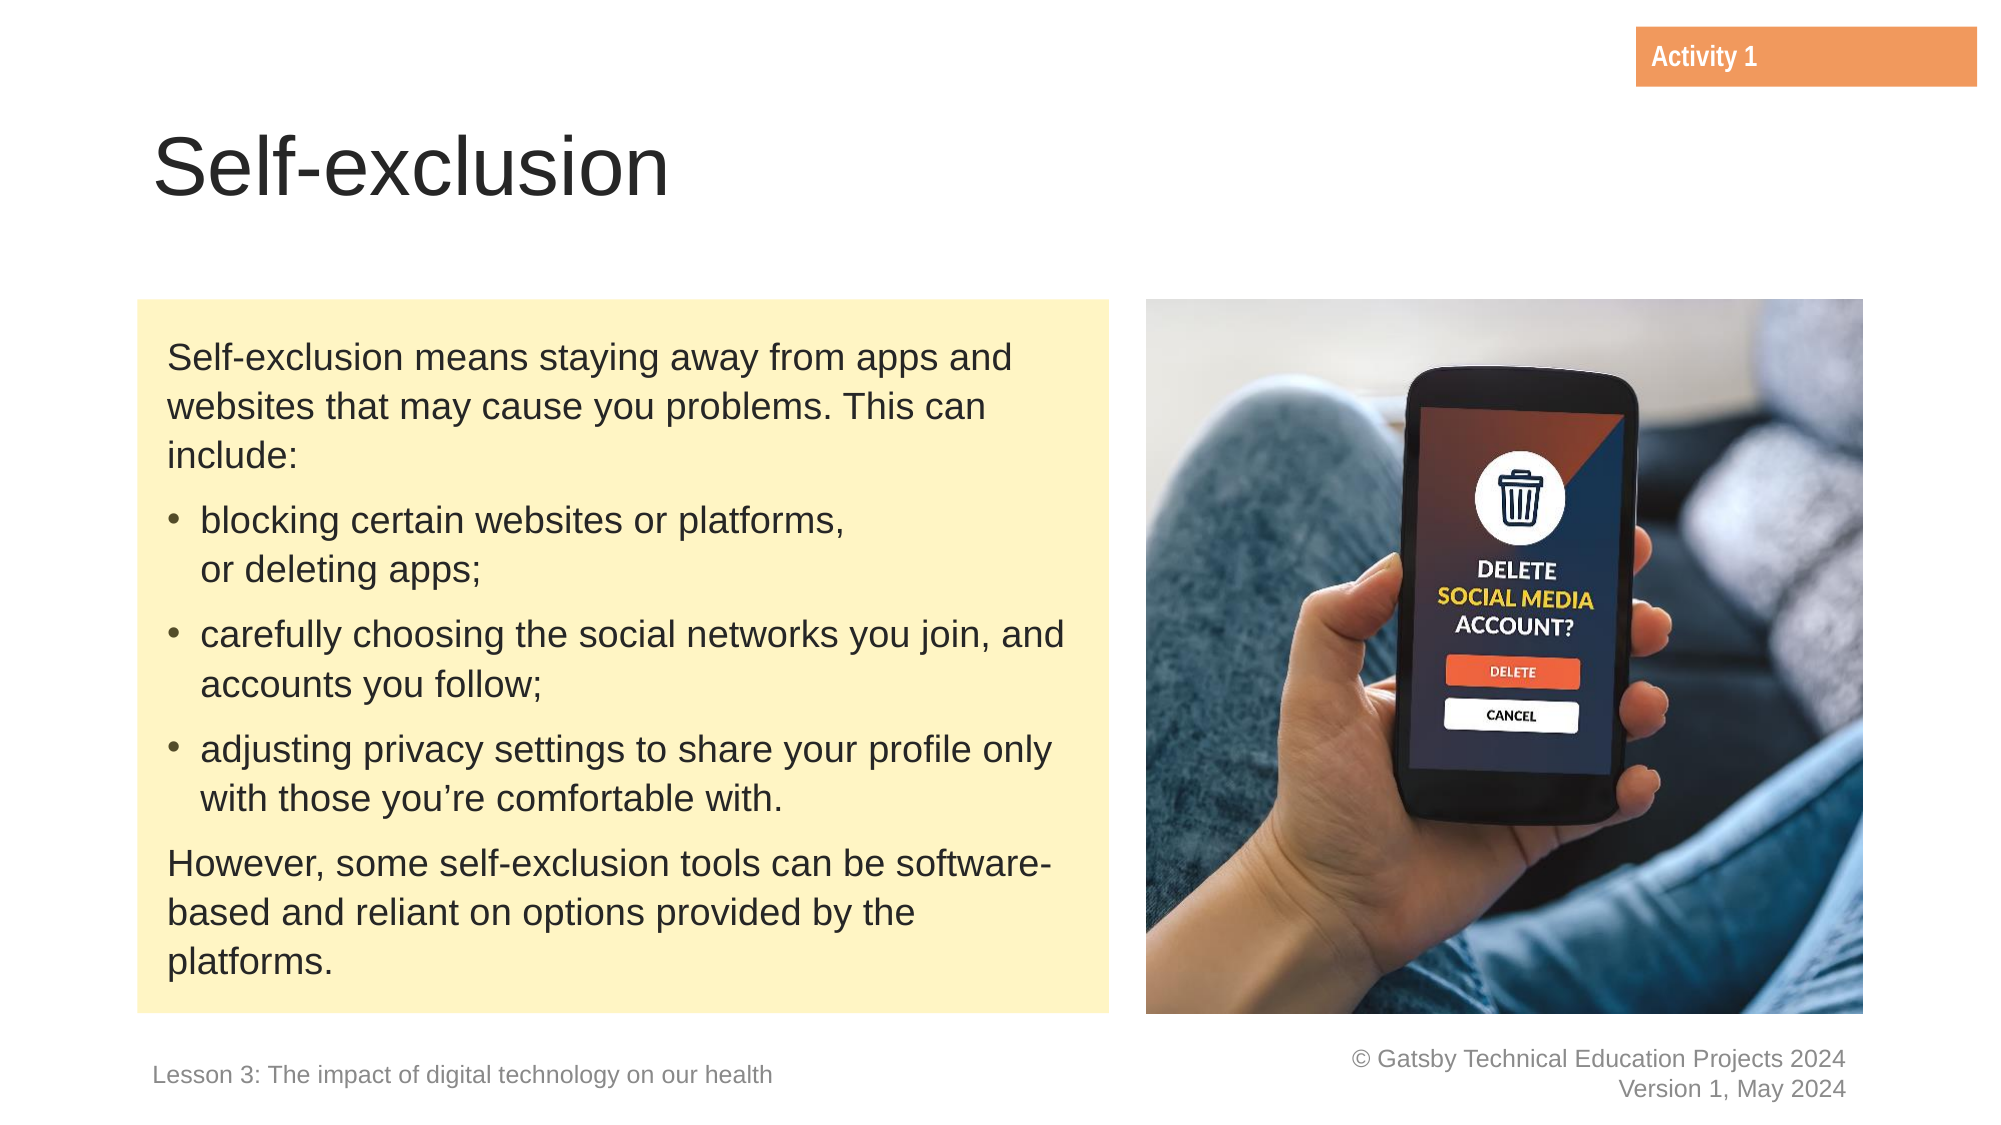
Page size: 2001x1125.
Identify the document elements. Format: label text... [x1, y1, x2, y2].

list Lesson 3: The impact of digital technology on our health [137, 1042, 829, 1103]
picture [1146, 299, 1863, 1014]
title Self-exclusion [137, 59, 1863, 278]
list Self-exclusion means staying away from apps and websites that may cause you problems. This can include: blocking certain websites or platforms, or deleting apps; carefully choosing the social networks you join, and accounts you follow; adjusting privacy settings to share your profile only with those you’re comfortable with. However, some self-exclusion tools can be software-based and reliant on options provided by the platforms. [137, 299, 1109, 1014]
list Activity 1 [1636, 26, 1978, 87]
